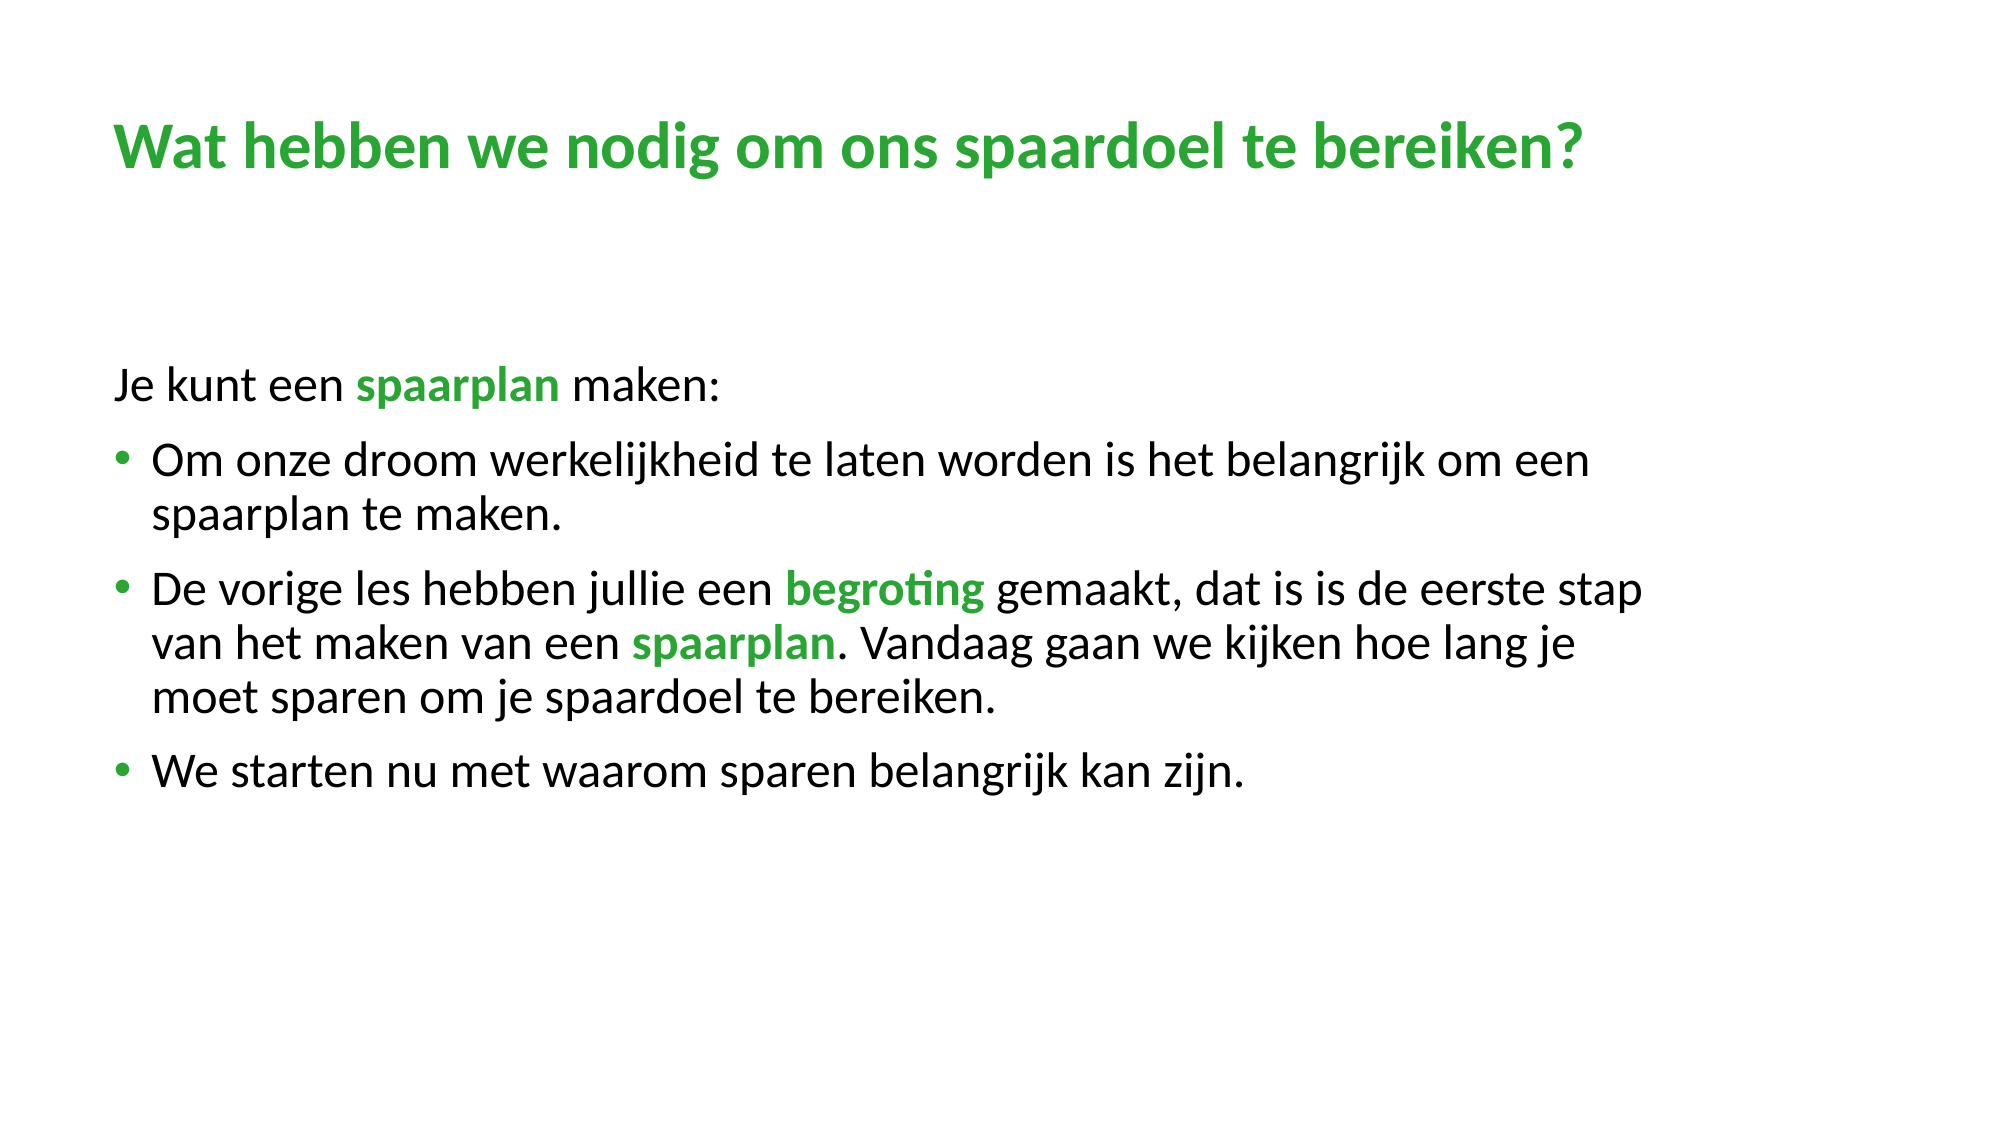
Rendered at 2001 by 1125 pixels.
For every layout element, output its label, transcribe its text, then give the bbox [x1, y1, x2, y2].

text_box Wat hebben we nodig om ons spaardoel te bereiken? Je kunt een spaarplan maken: Om onze droom werkelijkheid te laten worden is het belangrijk om een spaarplan te maken. De vorige les hebben jullie een begroting gemaakt, dat is is de eerste stap van het maken van een spaarplan. Vandaag gaan we kijken hoe lang je moet sparen om je spaardoel te bereiken. We starten nu met waarom sparen belangrijk kan zijn. [114, 101, 1655, 1049]
